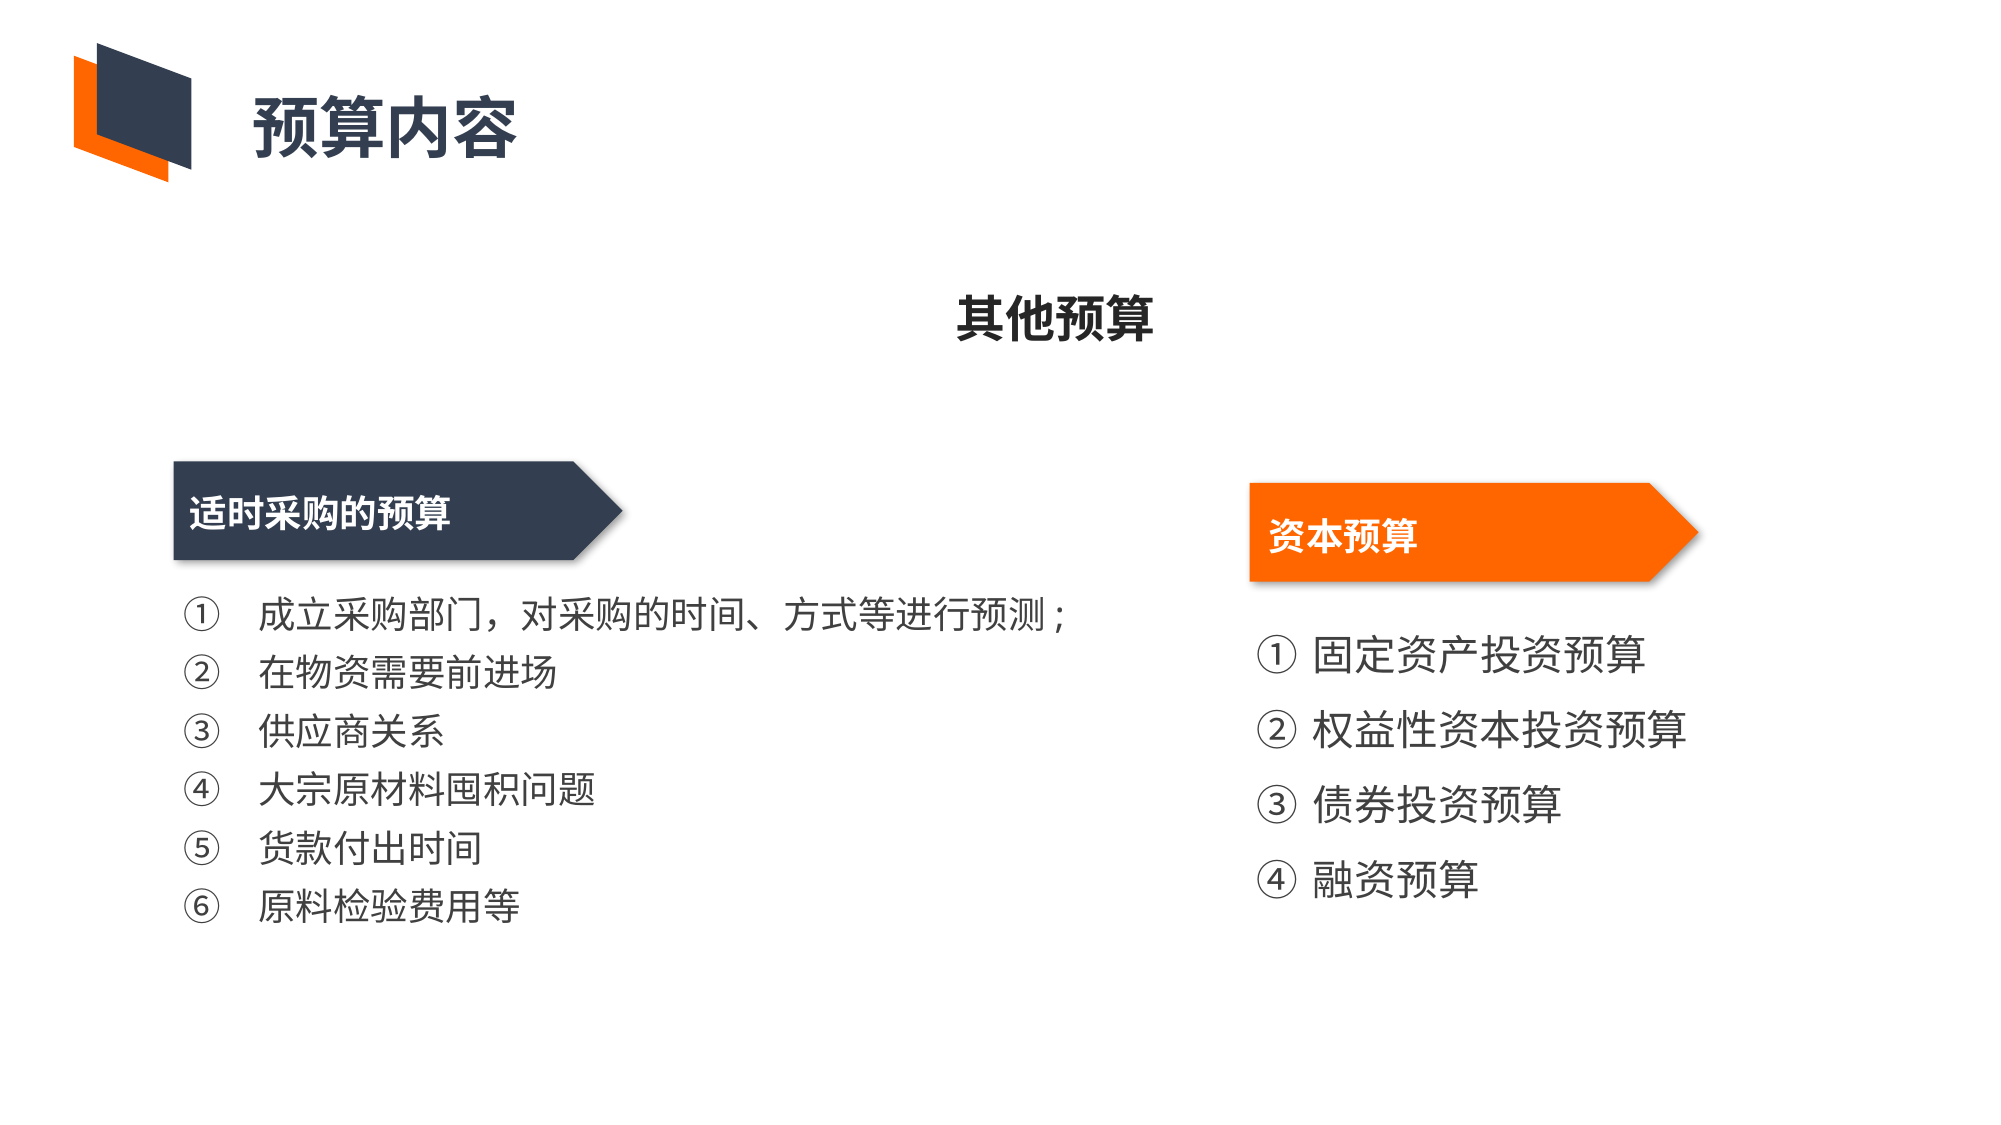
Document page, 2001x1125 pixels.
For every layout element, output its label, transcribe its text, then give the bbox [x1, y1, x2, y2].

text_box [1249, 482, 1699, 582]
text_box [73, 42, 192, 183]
text_box 固定资产投资预算 权益性资本投资预算 债券投资预算 融资预算 [1241, 596, 1809, 912]
text_box 成立采购部门，对采购的时间、方式等进行预测; 在物资需要前进场 供应商关系 大宗原材料囤积问题 货款付出时间 原料检验费用等 [168, 570, 1169, 936]
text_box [173, 461, 623, 561]
text_box 其他预算 [941, 280, 1242, 356]
text_box 预算内容 [237, 43, 626, 218]
